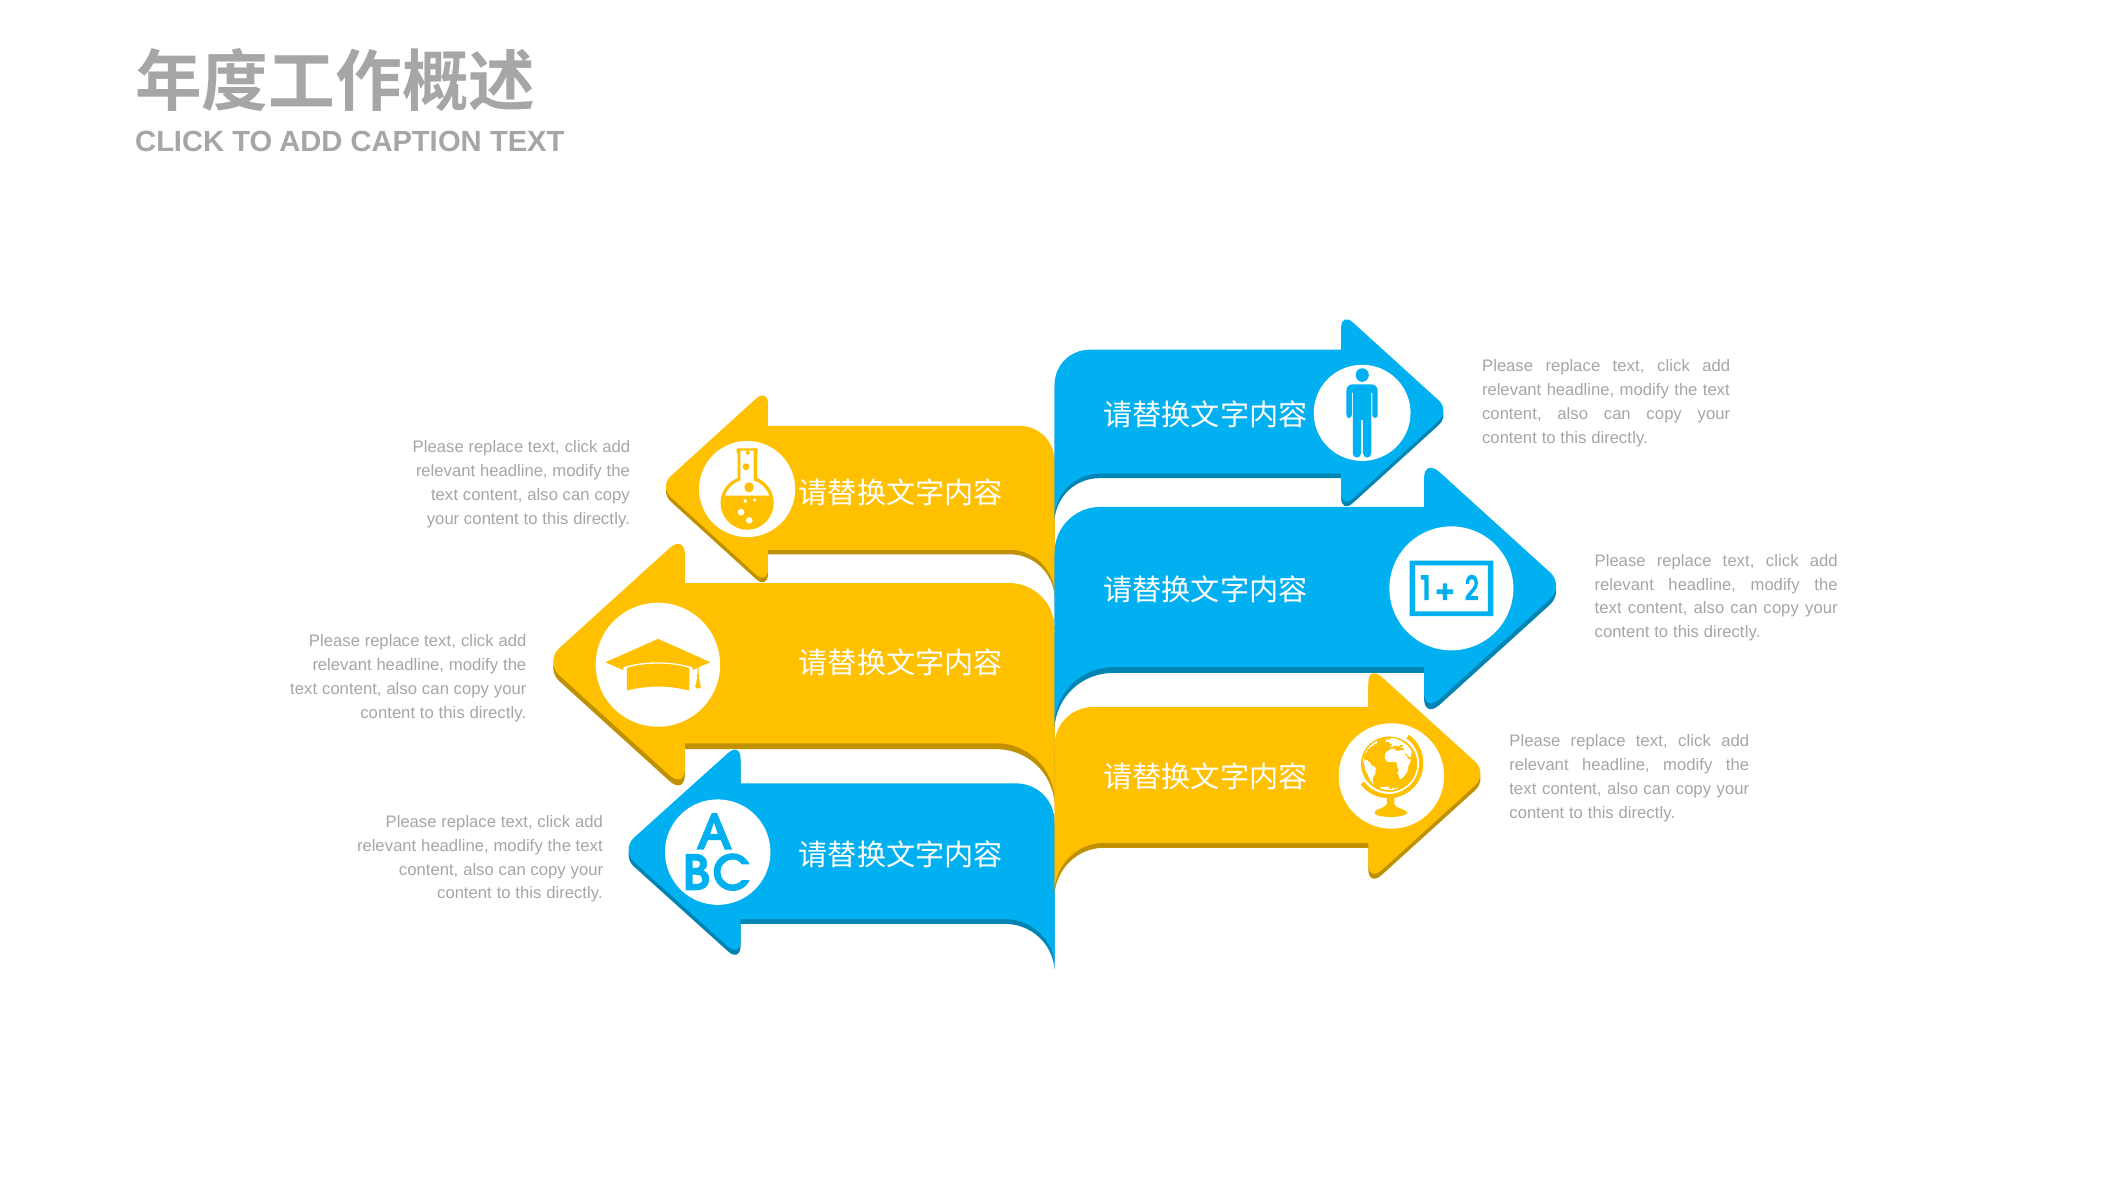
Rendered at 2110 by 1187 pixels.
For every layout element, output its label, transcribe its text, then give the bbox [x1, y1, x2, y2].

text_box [1054, 316, 1446, 464]
text_box 年度工作概述 [135, 38, 596, 119]
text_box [1338, 723, 1445, 829]
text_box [626, 804, 1055, 970]
text_box Please replace text, click add relevant headline, modify the text content, also can copy your content to this directly. [1488, 715, 1771, 833]
text_box Please replace text, click add relevant headline, modify the text content, also can copy your content to this directly. [373, 421, 652, 539]
text_box Please replace text, click add relevant headline, modify the text content, also can copy your content to this directly. [319, 796, 625, 913]
text_box Please replace text, click add relevant headline, modify the text content, also can copy your content to this directly. [261, 615, 548, 733]
text_box CLICK TO ADD CAPTION TEXT [135, 122, 596, 158]
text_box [551, 540, 1054, 804]
text_box Please replace text, click add relevant headline, modify the text content, also can copy your content to this directly. [1461, 340, 1752, 458]
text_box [595, 602, 721, 727]
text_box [699, 440, 796, 538]
text_box Please replace text, click add relevant headline, modify the text content, also can copy your content to this directly. [1573, 535, 1859, 652]
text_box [1054, 728, 1483, 894]
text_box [1389, 526, 1514, 651]
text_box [664, 799, 771, 905]
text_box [1054, 464, 1559, 728]
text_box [664, 392, 1054, 540]
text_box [1313, 364, 1411, 461]
